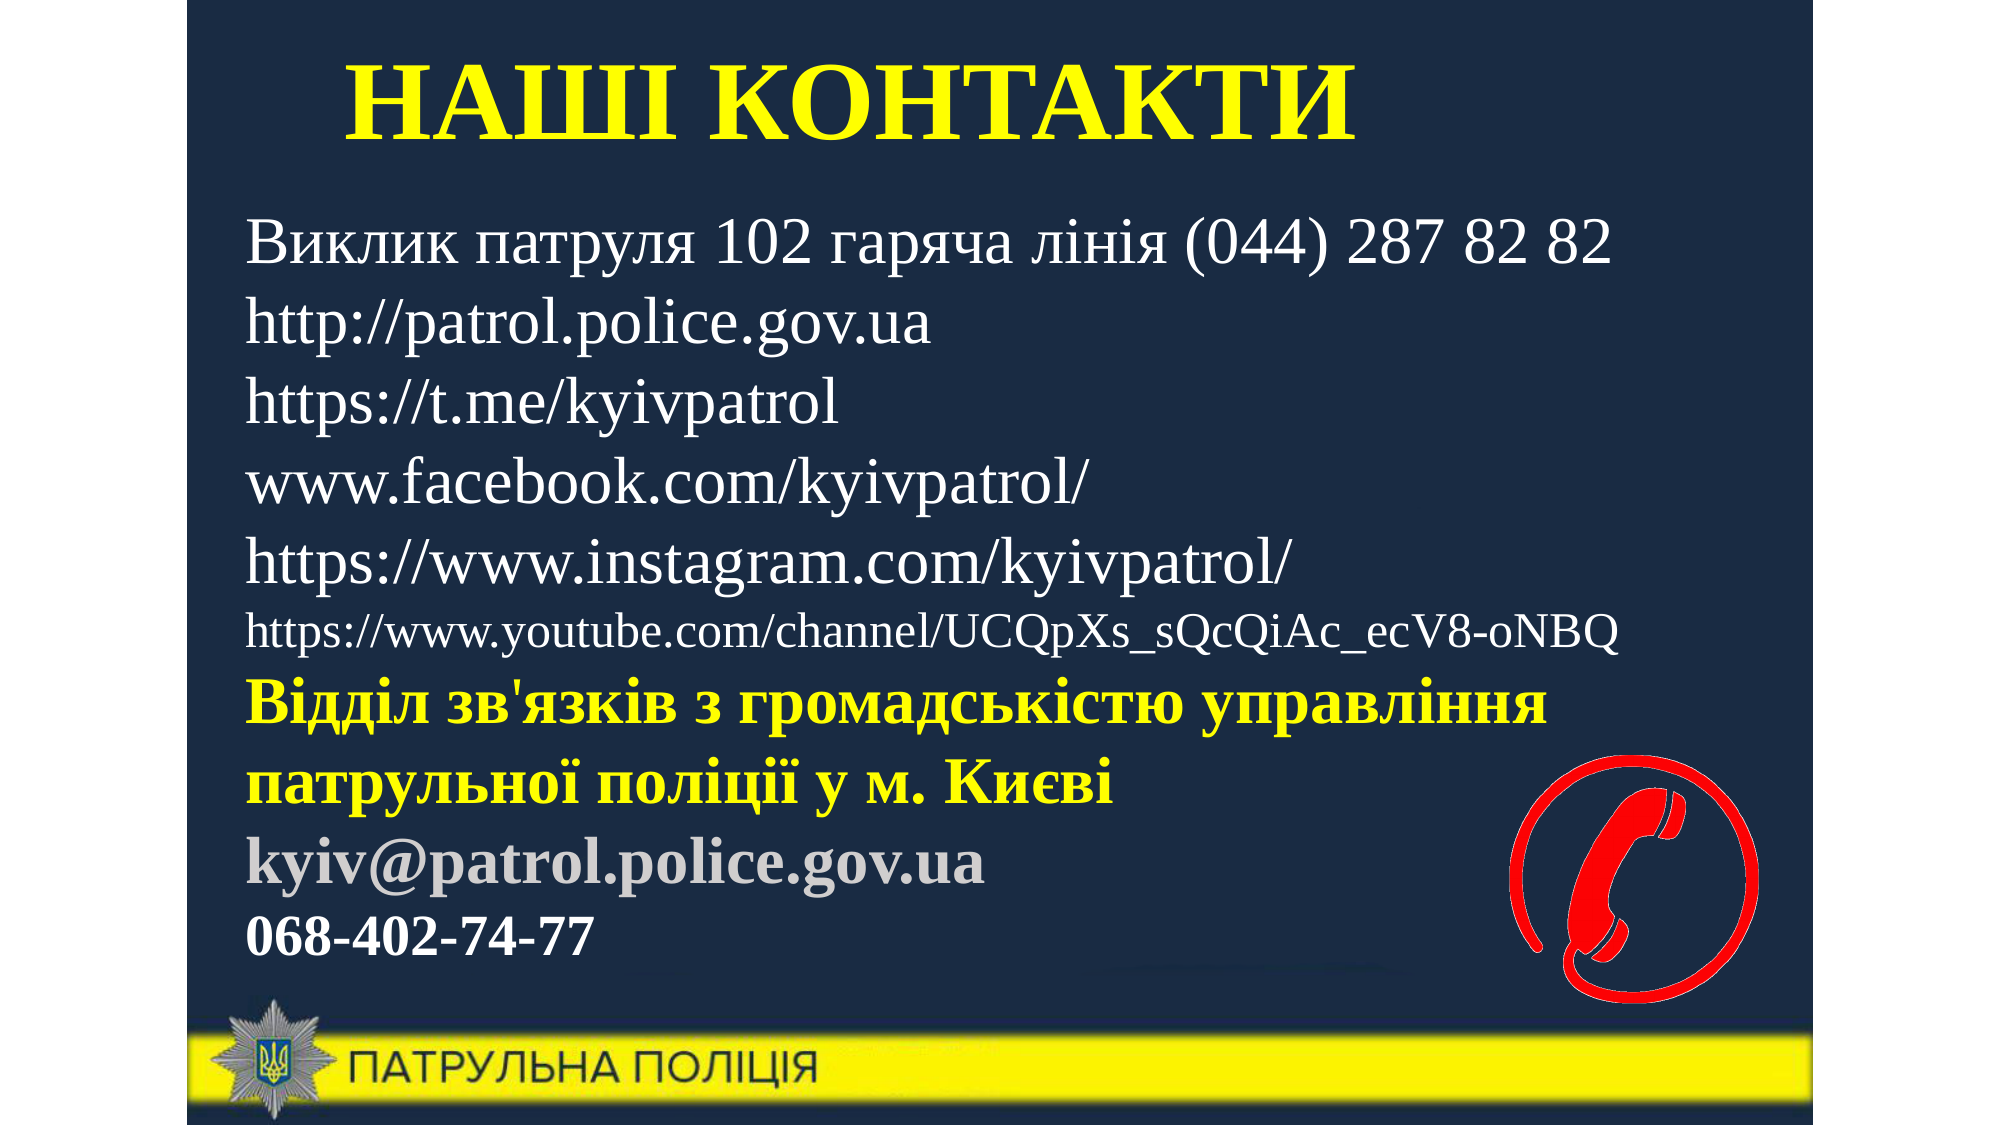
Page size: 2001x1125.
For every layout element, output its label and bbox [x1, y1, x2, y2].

picture [187, 0, 1813, 1125]
